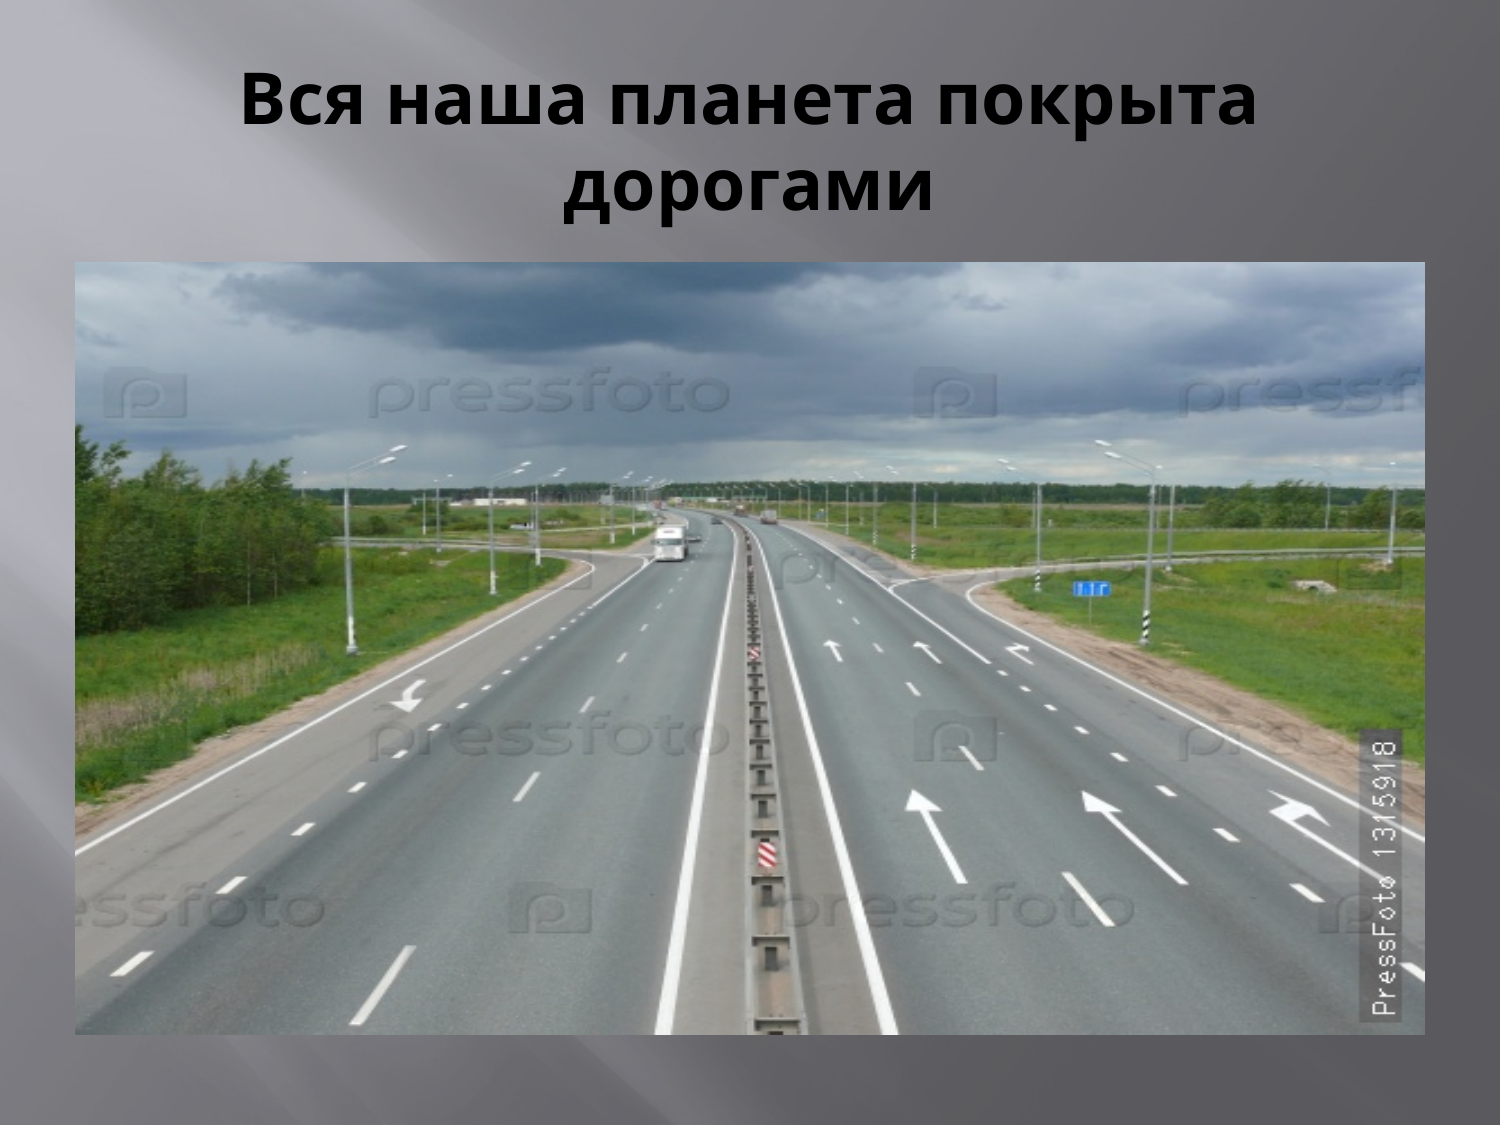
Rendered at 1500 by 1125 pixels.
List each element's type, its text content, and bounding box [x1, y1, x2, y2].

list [74, 262, 1426, 1036]
title Вся наша планета покрыта дорогами [75, 45, 1425, 233]
